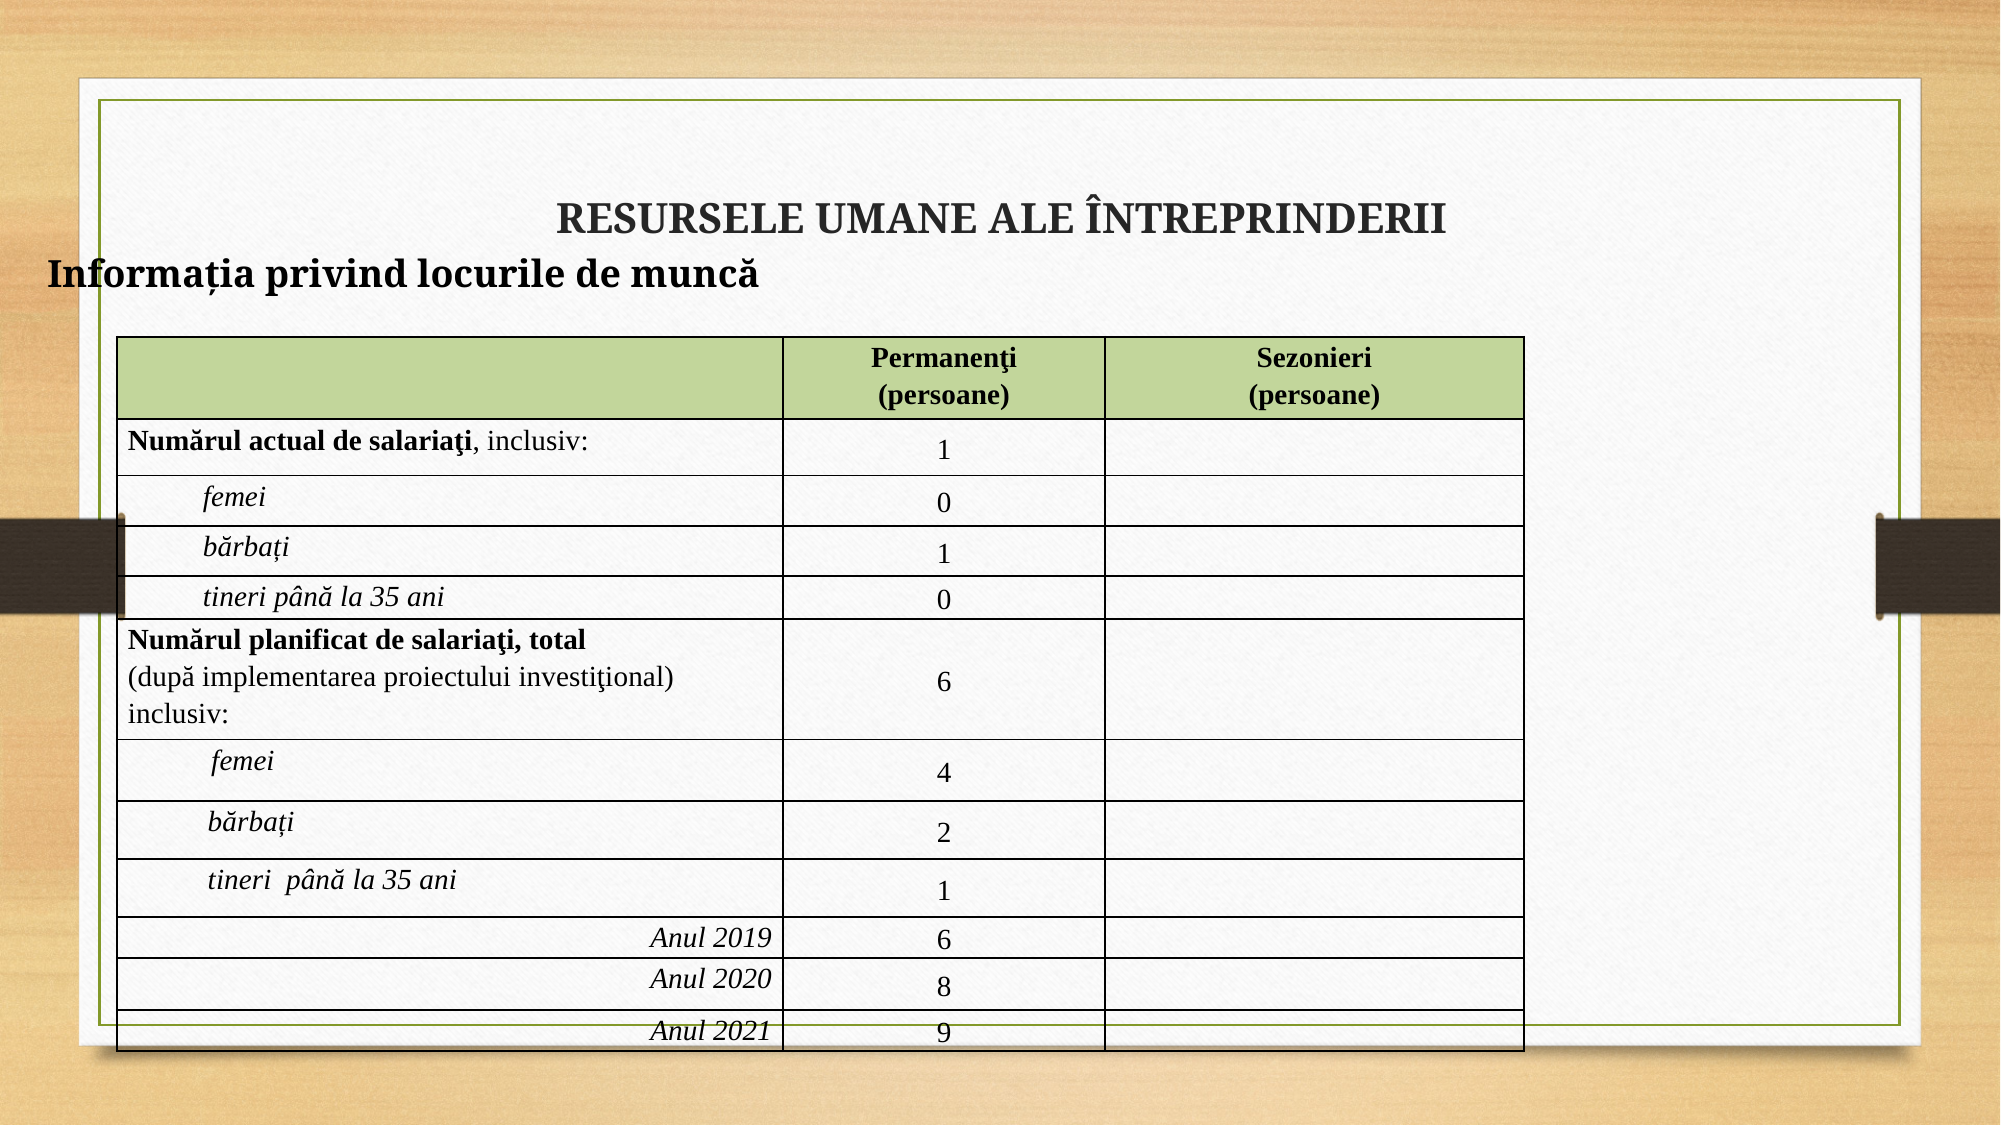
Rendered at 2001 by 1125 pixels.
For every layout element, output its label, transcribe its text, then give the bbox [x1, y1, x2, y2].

table_cell 0 [784, 577, 1104, 618]
table_cell 8 [784, 959, 1104, 1009]
table_cell 6 [784, 918, 1104, 957]
table_cell tineri până la 35 ani [118, 577, 782, 618]
table_cell [1106, 918, 1523, 957]
table_cell Numărul planificat de salariaţi, total (după implementarea proiectului investiţional) inclusiv: [118, 620, 782, 739]
table_cell [1106, 620, 1523, 739]
title RESURSELE UMANE ALE ÎNTREPRINDERII [102, 170, 1903, 263]
table_cell Anul 2019 [118, 918, 782, 957]
table_cell [1106, 420, 1523, 475]
table_cell bărbați [118, 527, 782, 575]
table_cell femei [118, 740, 782, 800]
table_header Sezonieri (persoane) [1106, 338, 1523, 418]
table_cell 1 [784, 860, 1104, 916]
table_cell [1106, 476, 1523, 525]
table_cell femei [118, 476, 782, 525]
table_cell Numărul actual de salariaţi, inclusiv: [118, 420, 782, 475]
table_cell bărbați [118, 802, 782, 858]
table_cell [1106, 740, 1523, 800]
table_cell 1 [784, 420, 1104, 475]
table_cell tineri până la 35 ani [118, 860, 782, 916]
text_box Informația privind locurile de muncă [23, 242, 786, 303]
picture [0, 0, 2001, 1125]
table_cell 0 [784, 476, 1104, 525]
table_cell 4 [784, 740, 1104, 800]
table_cell [1106, 577, 1523, 618]
table_cell Anul 2020 [118, 959, 782, 1009]
table_cell Anul 2021 [118, 1011, 782, 1050]
table_header [118, 338, 782, 418]
table_cell 2 [784, 802, 1104, 858]
table_cell 6 [784, 620, 1104, 739]
table_cell [1106, 959, 1523, 1009]
table_cell [1106, 1011, 1523, 1050]
table_cell 9 [784, 1011, 1104, 1050]
table_cell [1106, 527, 1523, 575]
table_header Permanenţi (persoane) [784, 338, 1104, 418]
table_cell 1 [784, 527, 1104, 575]
table_cell [1106, 802, 1523, 858]
table_cell [1106, 860, 1523, 916]
